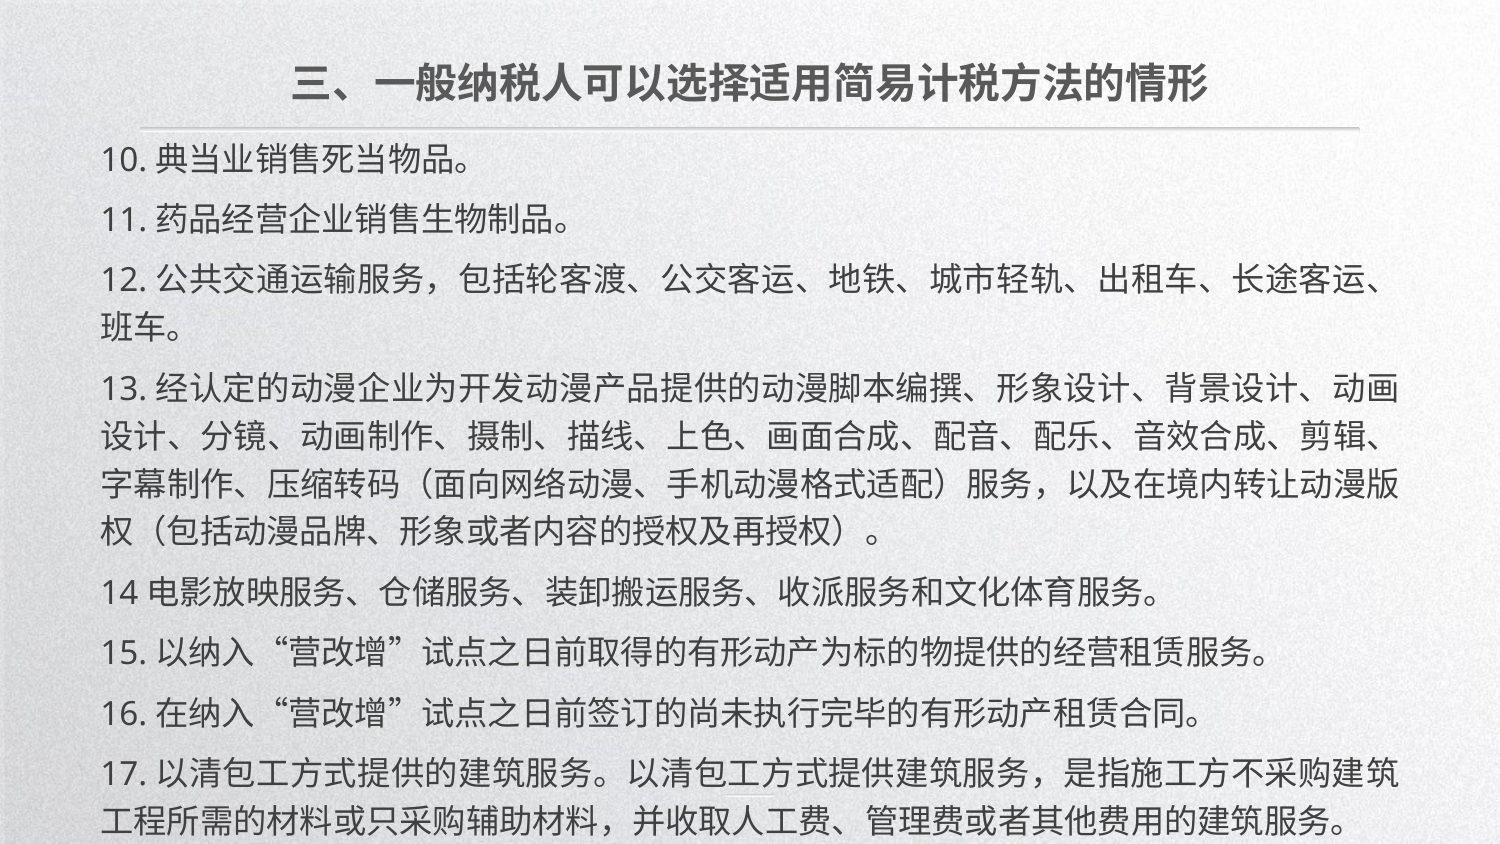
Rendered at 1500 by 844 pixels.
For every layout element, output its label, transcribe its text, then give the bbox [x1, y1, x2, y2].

text_box 10.典当业销售死当物品。 11.药品经营企业销售生物制品。 12.公共交通运输服务，包括轮客渡、公交客运、地铁、城市轻轨、出租车、长途客运、班车。 13.经认定的动漫企业为开发动漫产品提供的动漫脚本编撰、形象设计、背景设计、动画设计、分镜、动画制作、摄制、描线、上色、画面合成、配音、配乐、音效合成、剪辑、字幕制作、压缩转码（面向网络动漫、手机动漫格式适配）服务，以及在境内转让动漫版权（包括动漫品牌、形象或者内容的授权及再授权）。 14电影放映服务、仓储服务、装卸搬运服务、收派服务和文化体育服务。 15.以纳入“营改增”试点之日前取得的有形动产为标的物提供的经营租赁服务。 16.在纳入“营改增”试点之日前签订的尚未执行完毕的有形动产租赁合同。 17.以清包工方式提供的建筑服务。以清包工方式提供建筑服务，是指施工方不采购建筑工程所需的材料或只采购辅助材料，并收取人工费、管理费或者其他费用的建筑服务。 [100, 129, 1400, 844]
picture [0, 0, 1500, 844]
text_box 三、一般纳税人可以选择适用简易计税方法的情形 [260, 51, 1240, 113]
